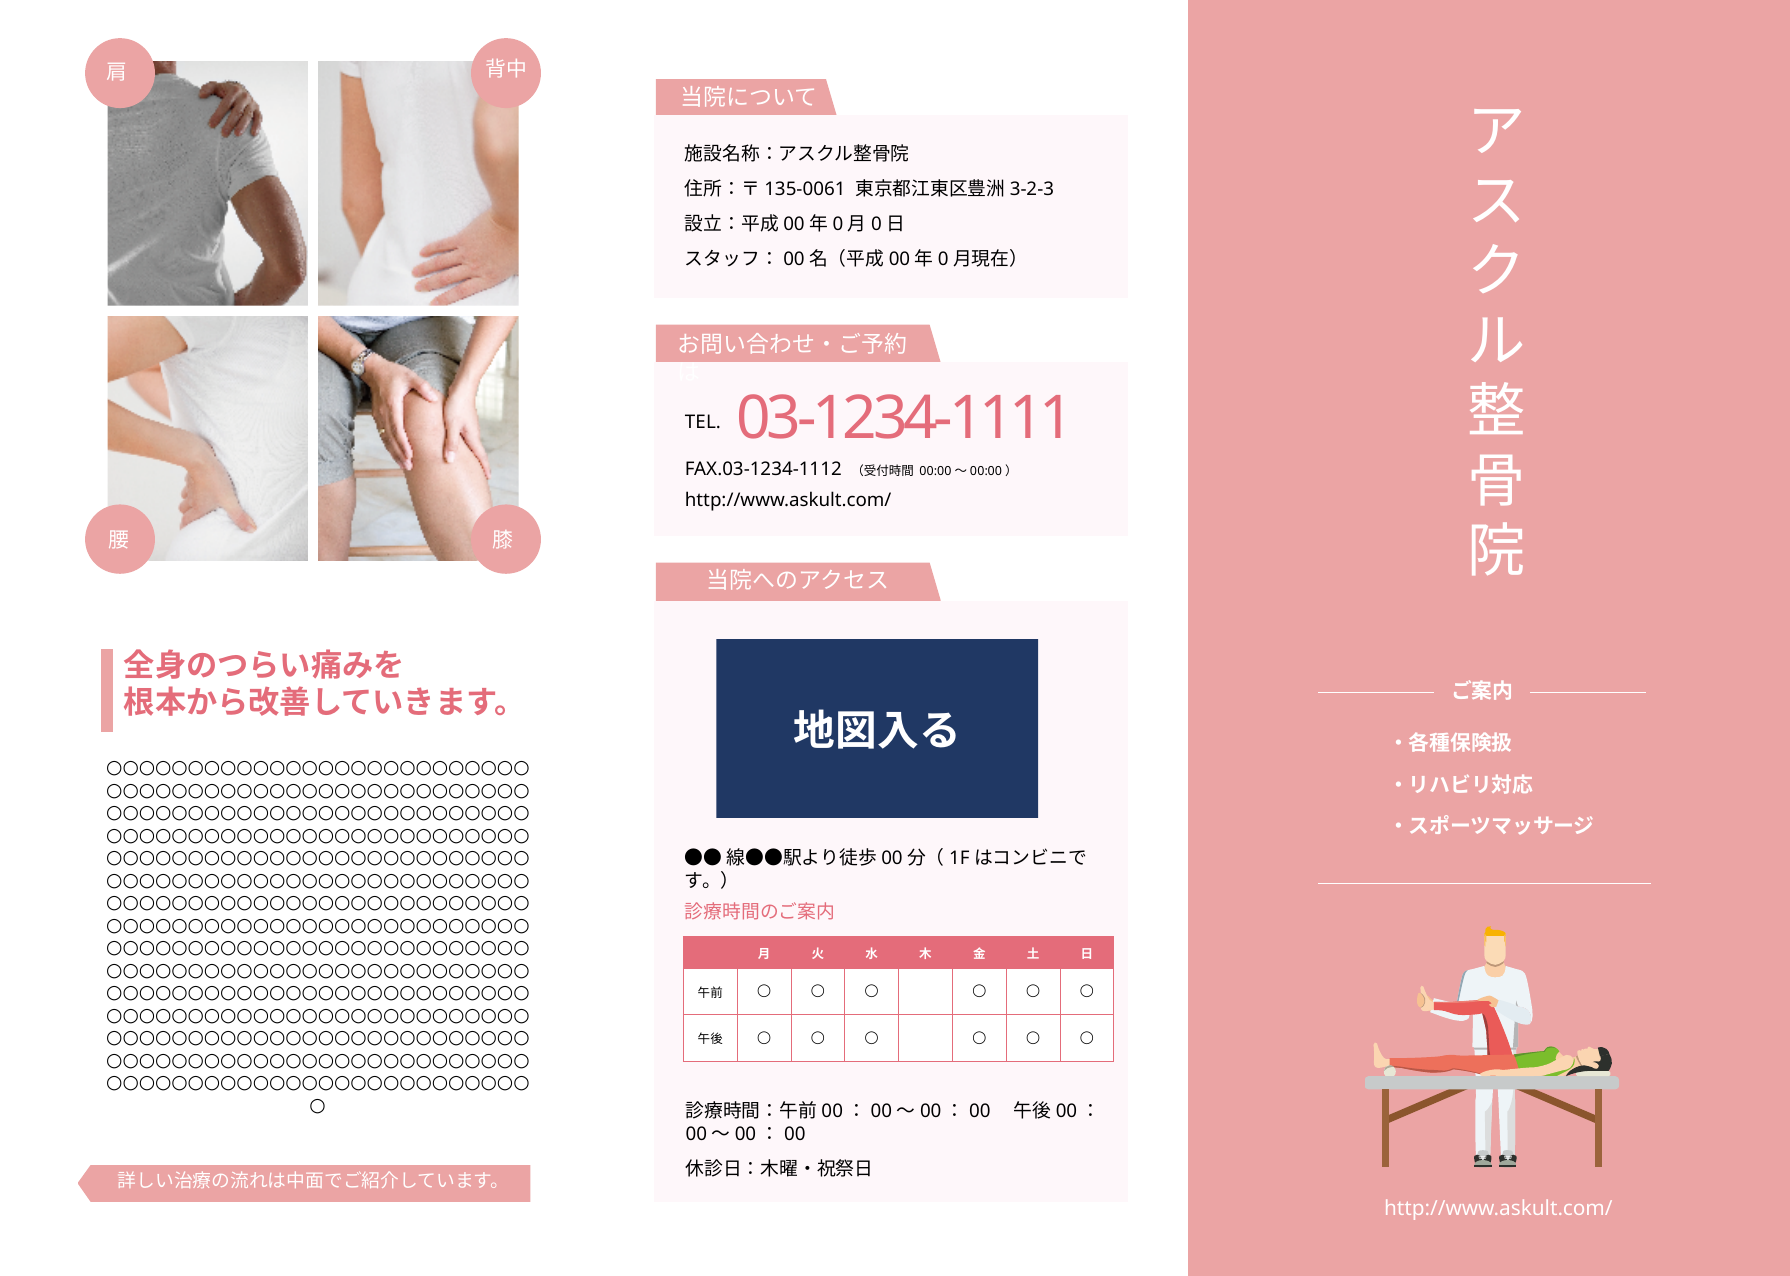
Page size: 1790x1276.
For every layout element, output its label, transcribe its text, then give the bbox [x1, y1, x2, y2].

picture [61, 23, 561, 574]
picture [654, 0, 1790, 1276]
picture [100, 649, 114, 732]
text_box 詳しい治療の流れは中面でご紹介しています。 [92, 1161, 535, 1199]
picture [77, 1164, 531, 1203]
text_box 全身のつらい痛みを 根本から改善していきます。 [108, 637, 551, 728]
text_box ○○○○○○○○○○○○○○○○○○○○○○○○○○○○○○○○○○○○○○○○○○○○○○○○○○○○○○○○○○○○○○○○○○○○○○○○○○○○○○○○○○○○○○○○○○○○○○○○○○○○○○○○○○○○○○○○○○○○○○○○○○○○○○○○○○○○○○○○○○○○○○○○○○○○○○○○○○○○○○○○○○○○○○○○○○○○○○○○○○○○○○○○○○○○○○○○○○○○○○○○○○○○○○○○○○○○○○○○○○○○○○○○○○○○○○○○○○○○○○○○○○○○○○○○○○○○○○○○○○○○○○○○○○○○○○○○○○○○○○○○○○○○○○○○○○○○○○○○○○○○○○○○○○○○○○○○○○○○○○○○○○○○○○○○○○○○○○○○○○○○○○○○○○○○○○○○○○○○○○○○○○○○○○○○○○○○○○○○○○○○○○○○○○○○○○○ [84, 747, 550, 1123]
